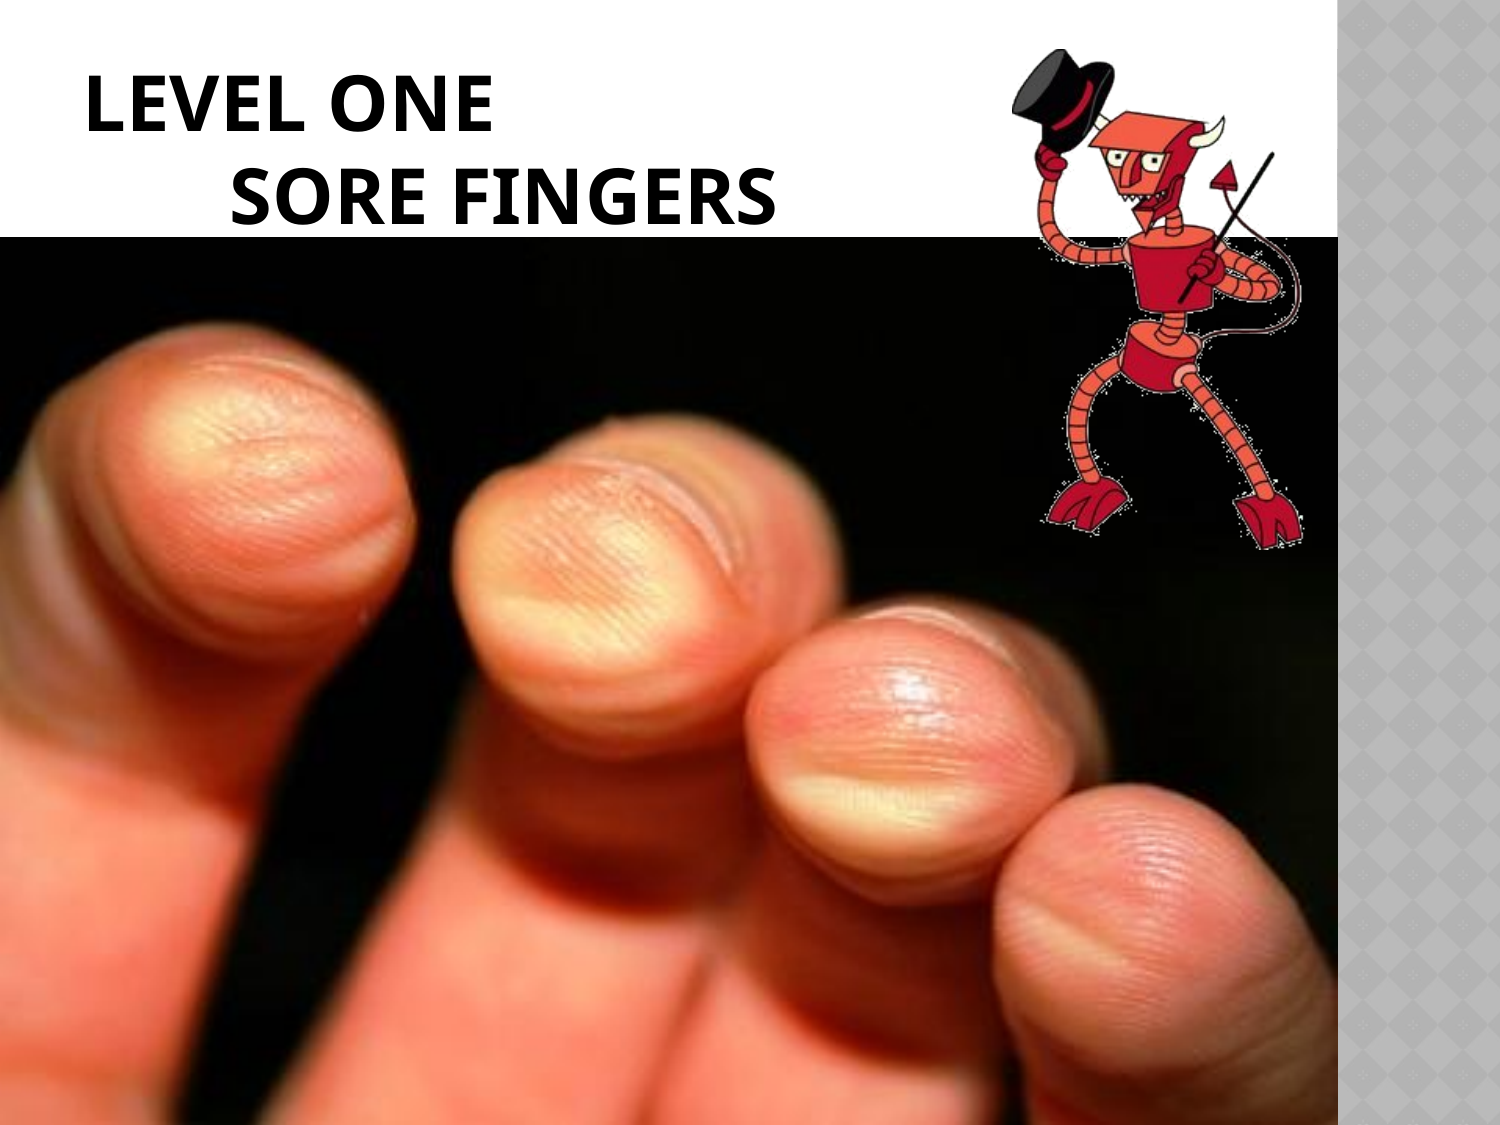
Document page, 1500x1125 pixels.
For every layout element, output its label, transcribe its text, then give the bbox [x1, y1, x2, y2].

title Level one Sore fingers [75, 52, 1007, 235]
picture [0, 237, 1338, 1125]
picture [1011, 49, 1312, 551]
